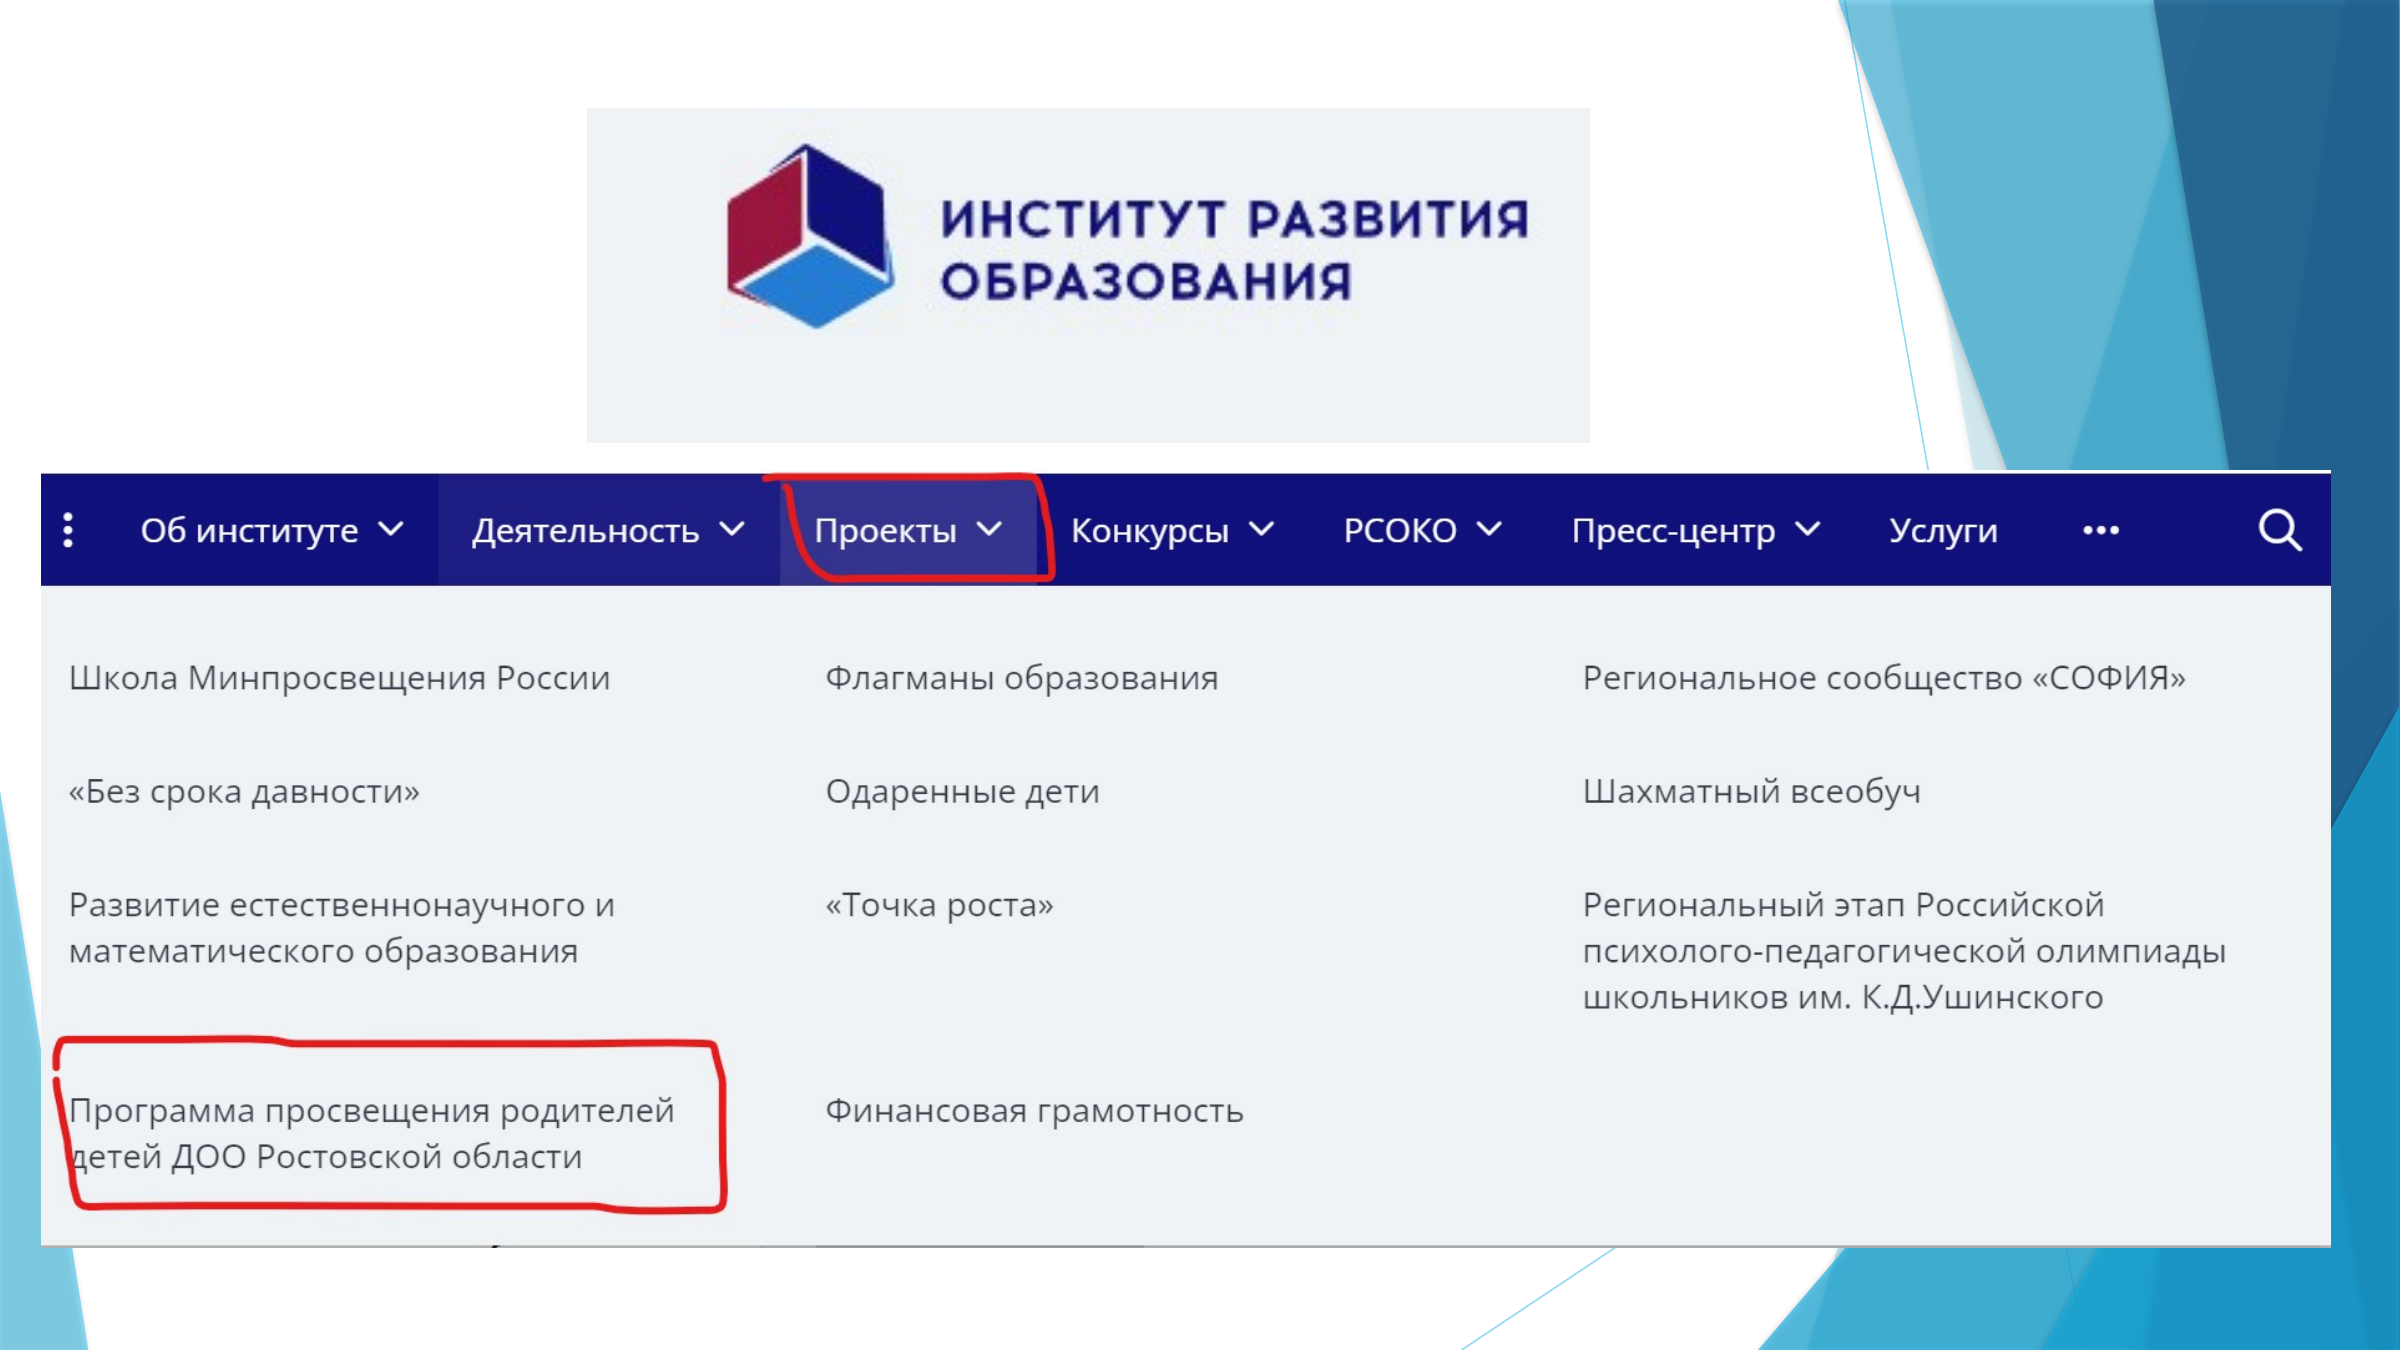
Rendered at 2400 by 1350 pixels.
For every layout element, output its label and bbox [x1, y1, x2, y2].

picture [587, 108, 1591, 444]
picture [41, 469, 2332, 1249]
